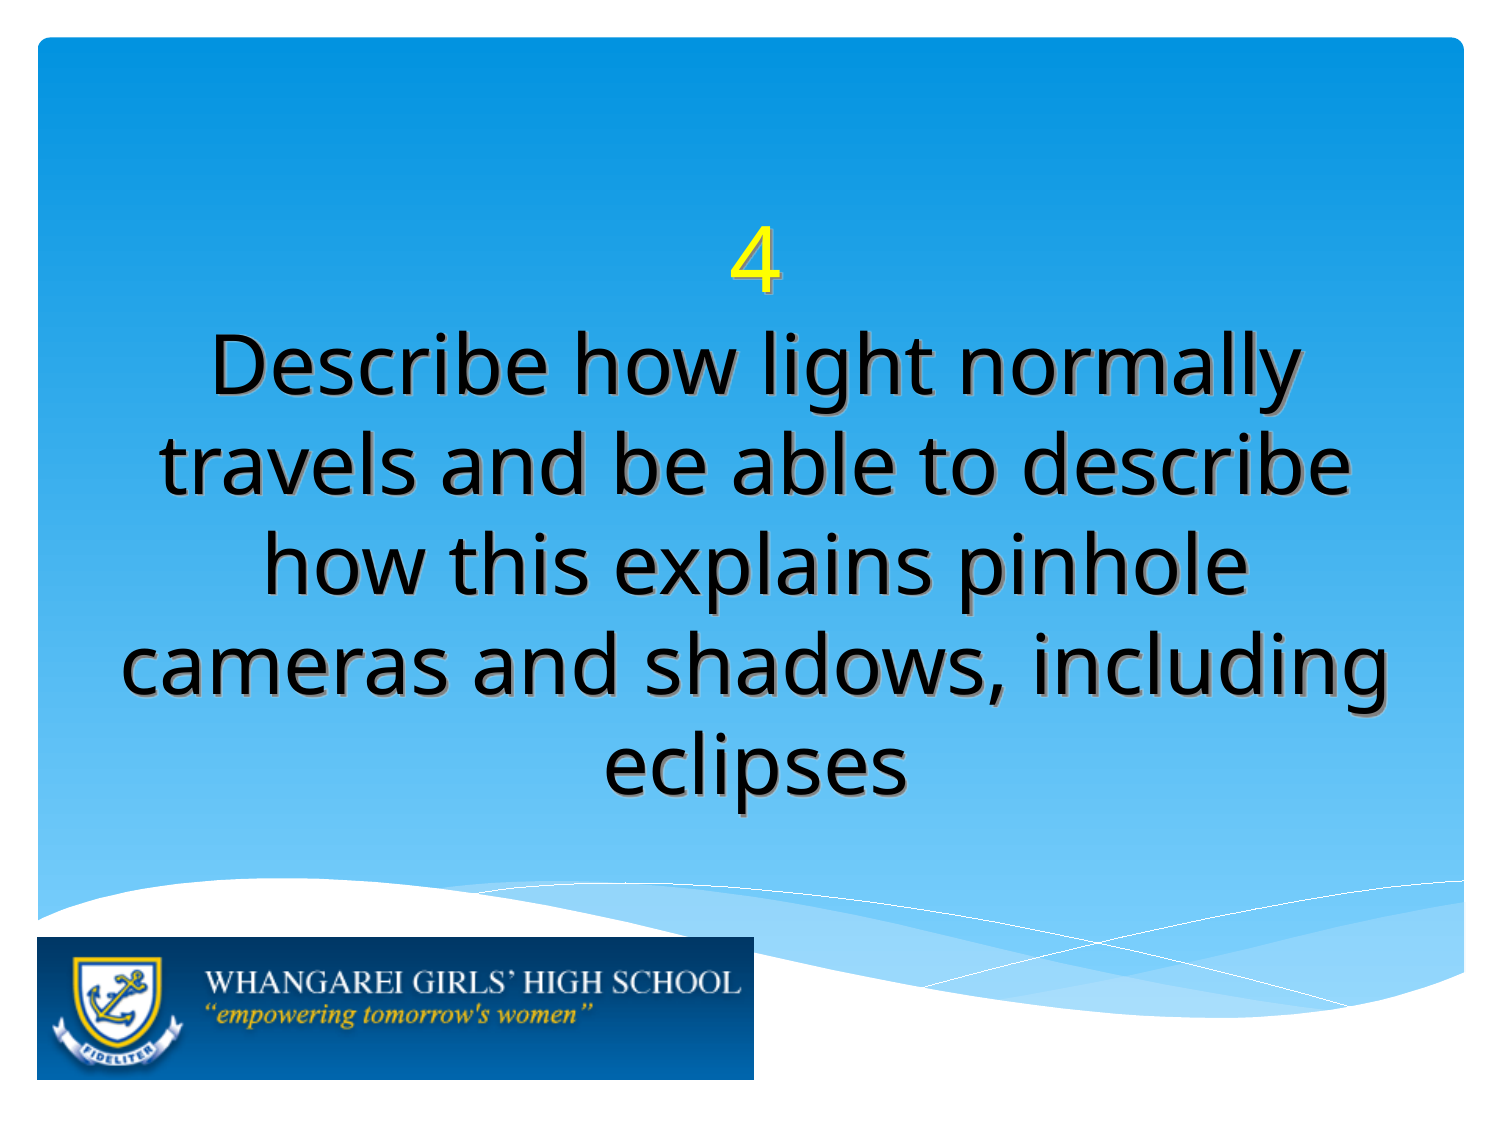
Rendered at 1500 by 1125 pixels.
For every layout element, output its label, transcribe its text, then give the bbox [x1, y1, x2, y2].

text_box 4 Describe how light normally travels and be able to describe how this explains pinhole cameras and shadows, including eclipses [74, 99, 1438, 913]
picture [37, 937, 754, 1080]
